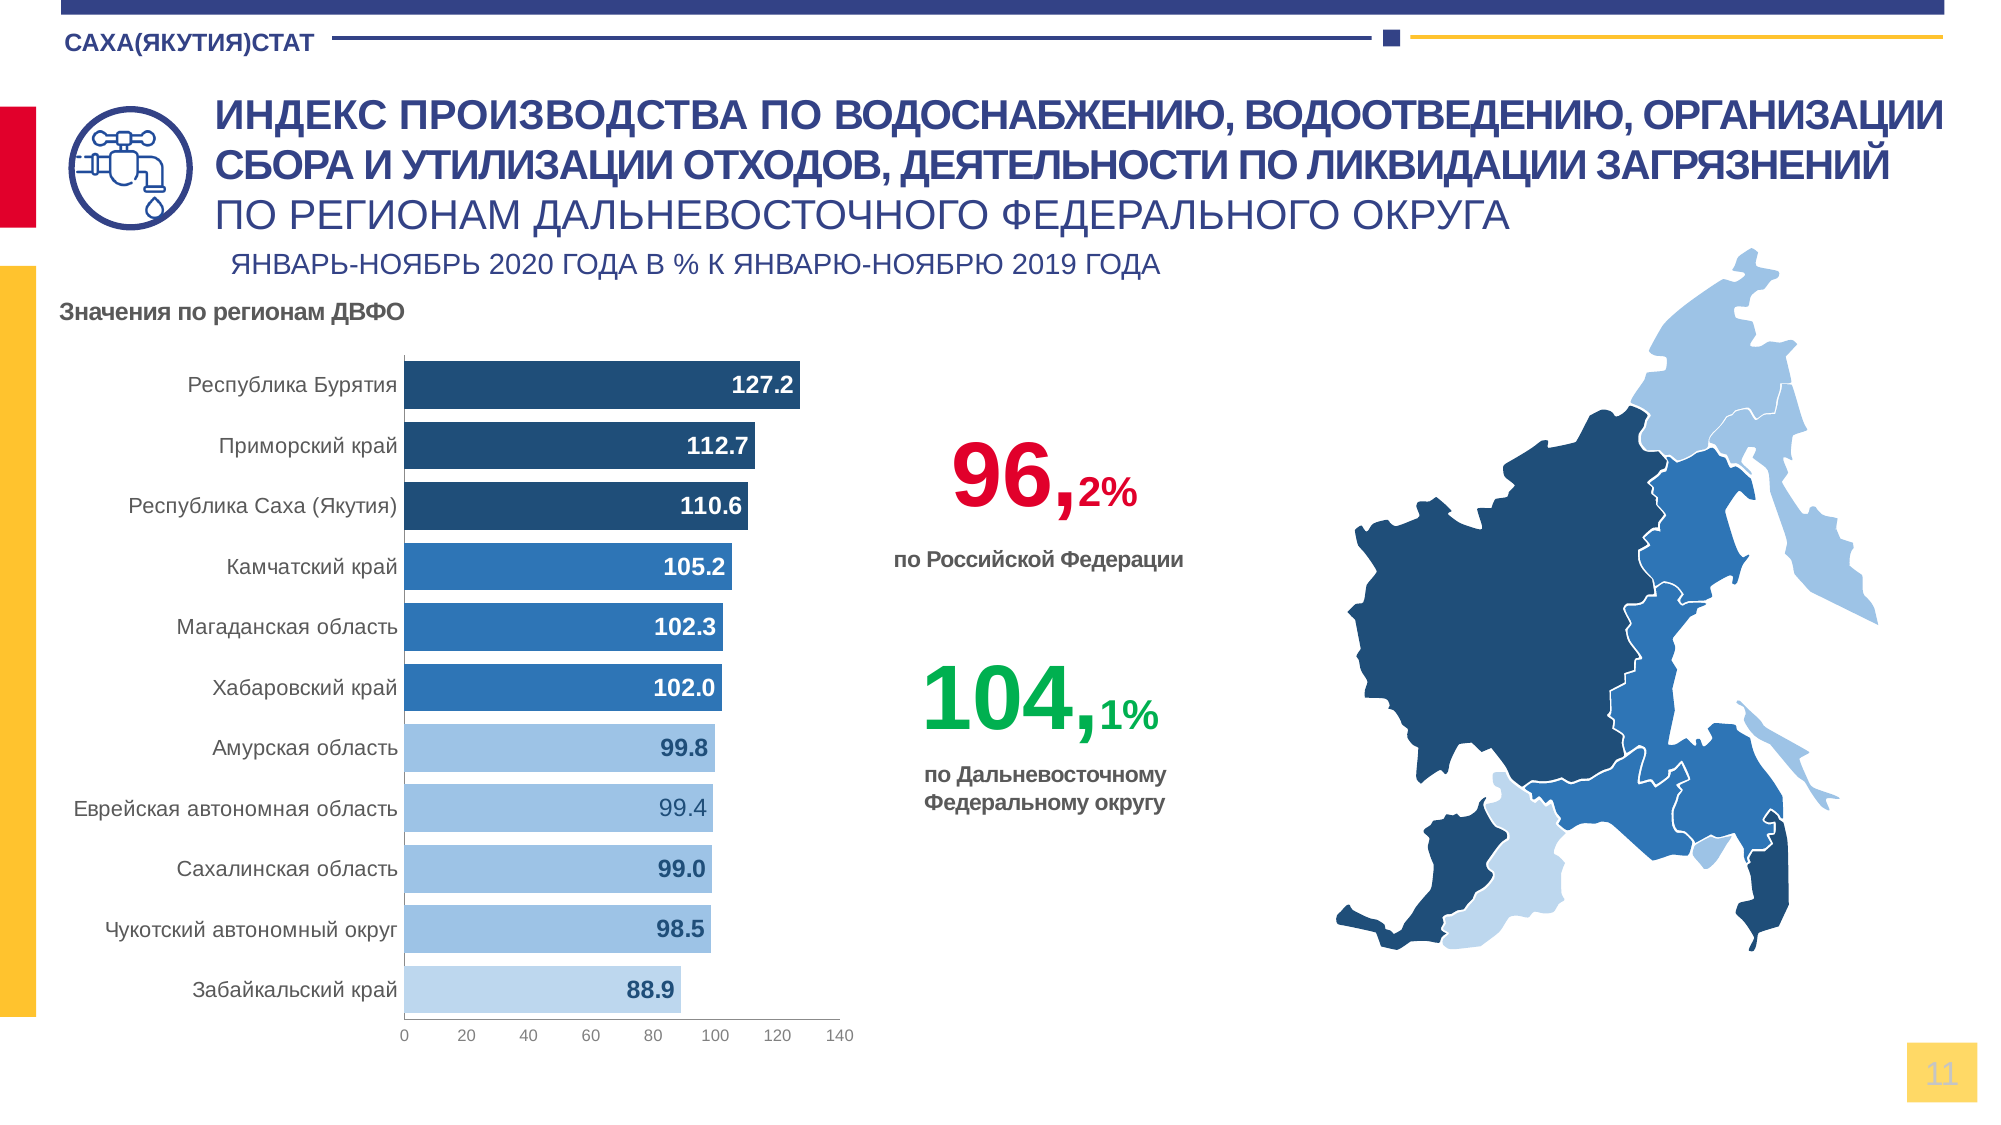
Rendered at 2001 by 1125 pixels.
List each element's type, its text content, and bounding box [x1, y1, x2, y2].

text_box ЯНВАРЬ-НОЯБРЬ 2020 ГОДА В % К ЯНВАРЮ-НОЯБРЮ 2019 ГОДА [215, 238, 1320, 284]
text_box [71, 109, 190, 228]
text_box Значения по регионам ДВФО [44, 287, 760, 333]
slide_number 11 [1907, 1042, 1978, 1103]
text_box по Российской Федерации [878, 536, 1205, 580]
text_box 104,1% [906, 630, 1198, 756]
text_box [1335, 247, 1879, 952]
chart [44, 342, 868, 1071]
list ИНДЕКС ПРОИЗВОДСТВА ПО ВОДОСНАБЖЕНИЮ, ВОДООТВЕДЕНИЮ, ОРГАНИЗАЦИИ СБОРА И УТИЛИЗАЦИИ ОТХОДОВ, ДЕЯТЕЛЬНОСТИ ПО ЛИКВИДАЦИИ ЗАГРЯЗНЕНИЙ ПО РЕГИОНАМ ДАЛЬНЕВОСТОЧНОГО ФЕДЕРАЛЬНОГО ОКРУГА [199, 80, 1973, 257]
text_box САХА(ЯКУТИЯ)СТАТ [47, 17, 332, 65]
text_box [236, 29, 1943, 116]
text_box по Дальневосточному Федеральному округу [909, 752, 1236, 823]
text_box 96,2% [937, 407, 1157, 533]
